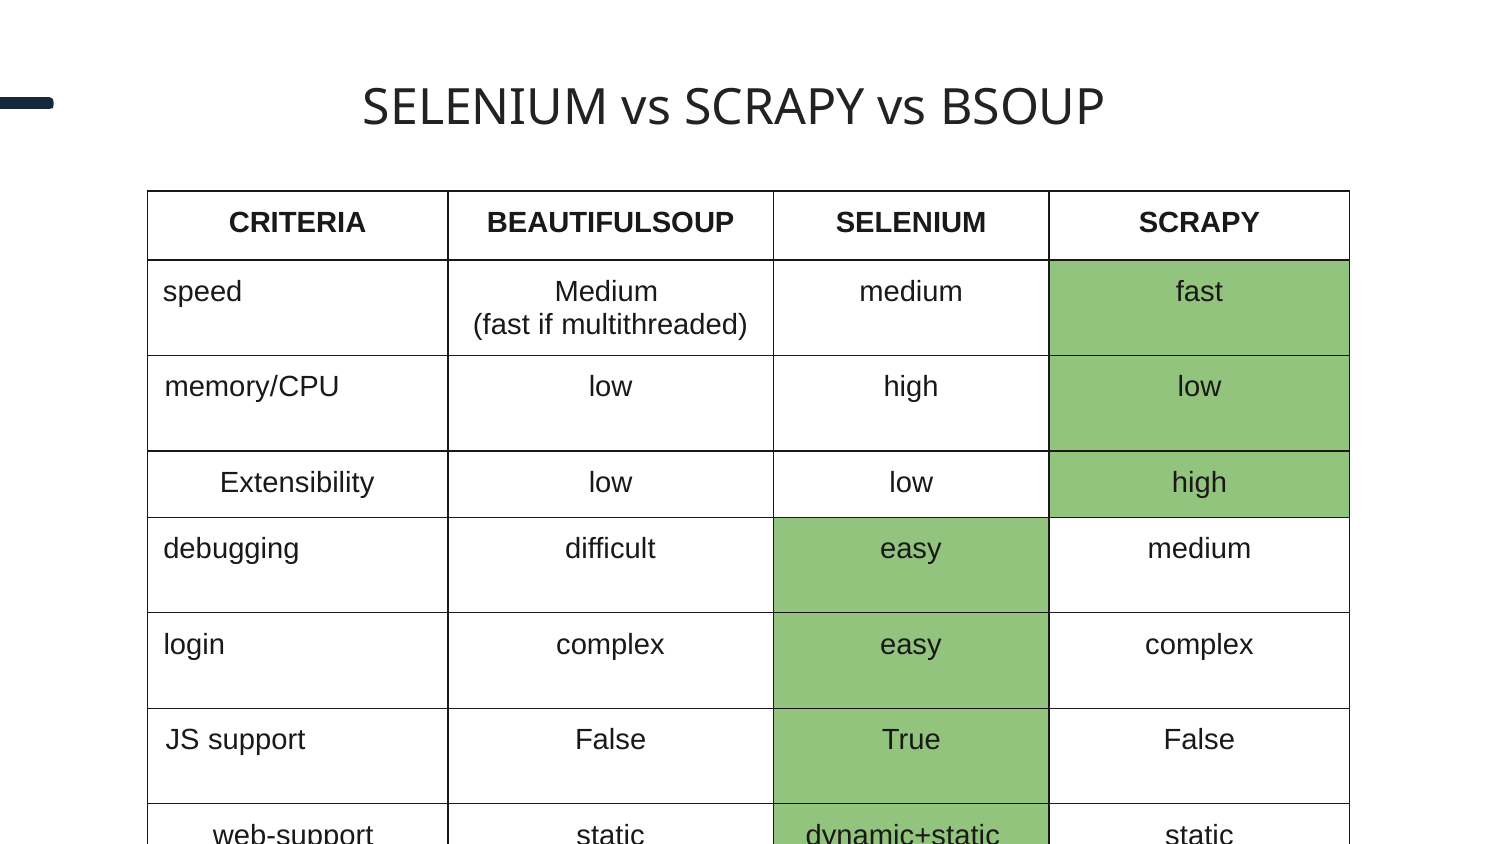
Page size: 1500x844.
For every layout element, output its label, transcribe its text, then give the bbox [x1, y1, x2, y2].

table_header SCRAPY [1050, 192, 1349, 259]
table_cell memory/CPU [148, 356, 447, 450]
table_cell low [449, 452, 773, 517]
table_header BEAUTIFULSOUP [449, 192, 773, 259]
table_cell JS support [148, 709, 447, 803]
table_cell medium [774, 261, 1048, 355]
table_cell speed [148, 261, 447, 355]
table_header CRITERIA [148, 192, 447, 259]
table_cell False [449, 709, 773, 803]
table_cell Extensibility [148, 452, 447, 517]
table_cell medium [1050, 518, 1349, 612]
picture [0, 97, 54, 109]
title SELENIUM vs SCRAPY vs BSOUP [348, 59, 1152, 154]
table_cell fast [1050, 261, 1349, 355]
table_cell debugging [148, 518, 447, 612]
table_cell True [774, 709, 1048, 803]
table_cell easy [774, 518, 1048, 612]
table_cell Medium (fast if multithreaded) [449, 261, 773, 355]
table_header SELENIUM [774, 192, 1048, 259]
table_cell low [449, 356, 773, 450]
table_cell complex [449, 613, 773, 708]
table_cell complex [1050, 613, 1349, 708]
table_cell easy [774, 613, 1048, 708]
table_cell web-support [148, 804, 447, 844]
table_cell static [1050, 804, 1349, 844]
table_cell high [1050, 452, 1349, 517]
table_cell dynamic+static [774, 804, 1048, 844]
table_cell difficult [449, 518, 773, 612]
table_cell high [774, 356, 1048, 450]
table_cell False [1050, 709, 1349, 803]
table_cell static [449, 804, 773, 844]
table_cell low [1050, 356, 1349, 450]
table_cell low [774, 452, 1048, 517]
table_cell login [148, 613, 447, 708]
